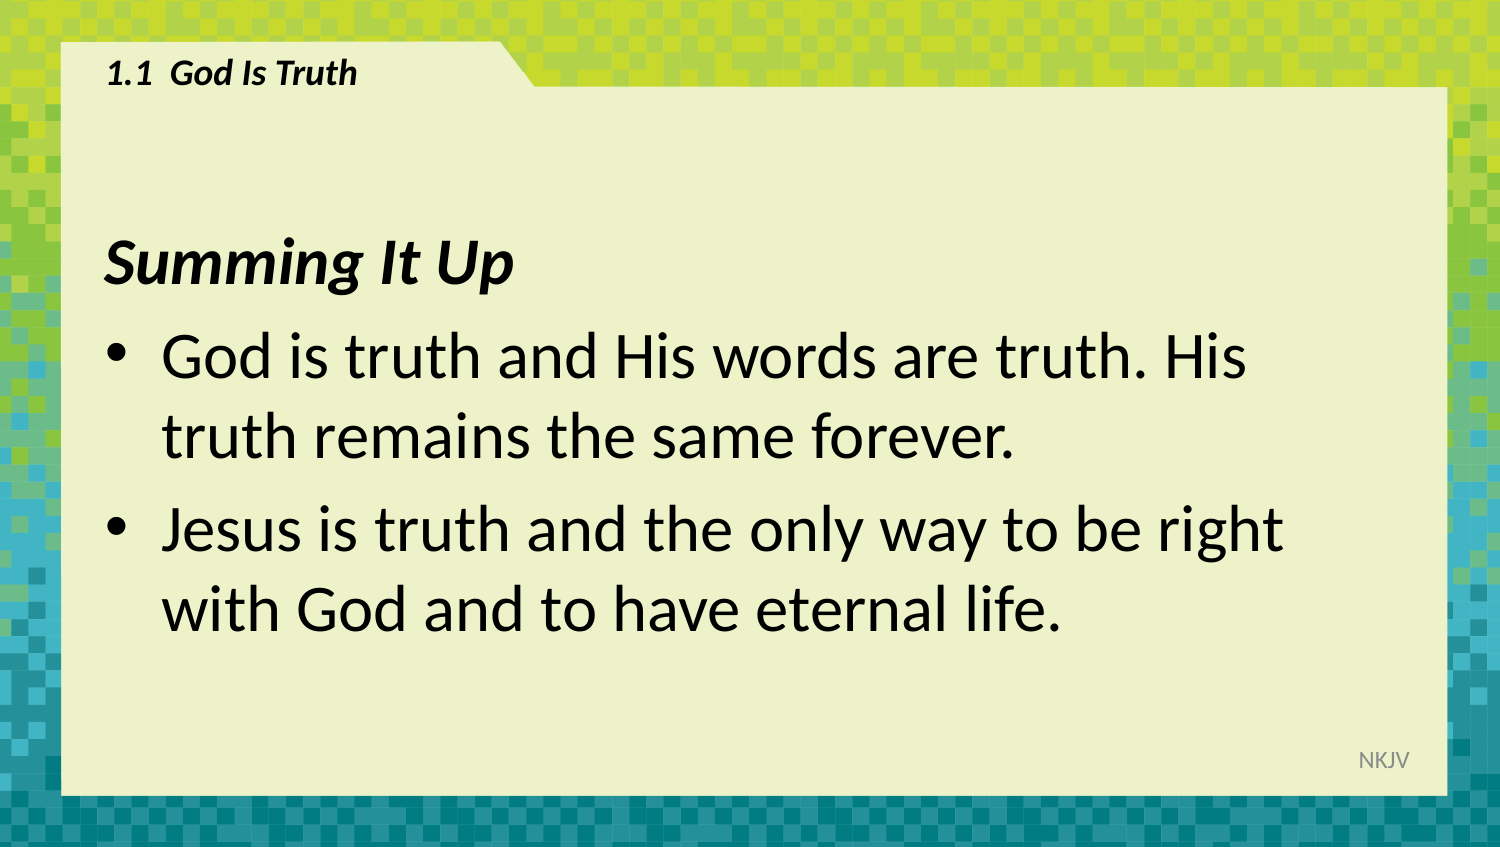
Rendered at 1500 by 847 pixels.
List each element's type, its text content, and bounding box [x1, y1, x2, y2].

picture [0, 0, 1500, 847]
footer NKJV [950, 736, 1425, 782]
title 1.1 God Is Truth [89, 33, 1420, 108]
list Summing It Up God is truth and His words are truth. His truth remains the same forever. Jesus is truth and the only way to be right with God and to have eternal life. [89, 141, 1403, 722]
